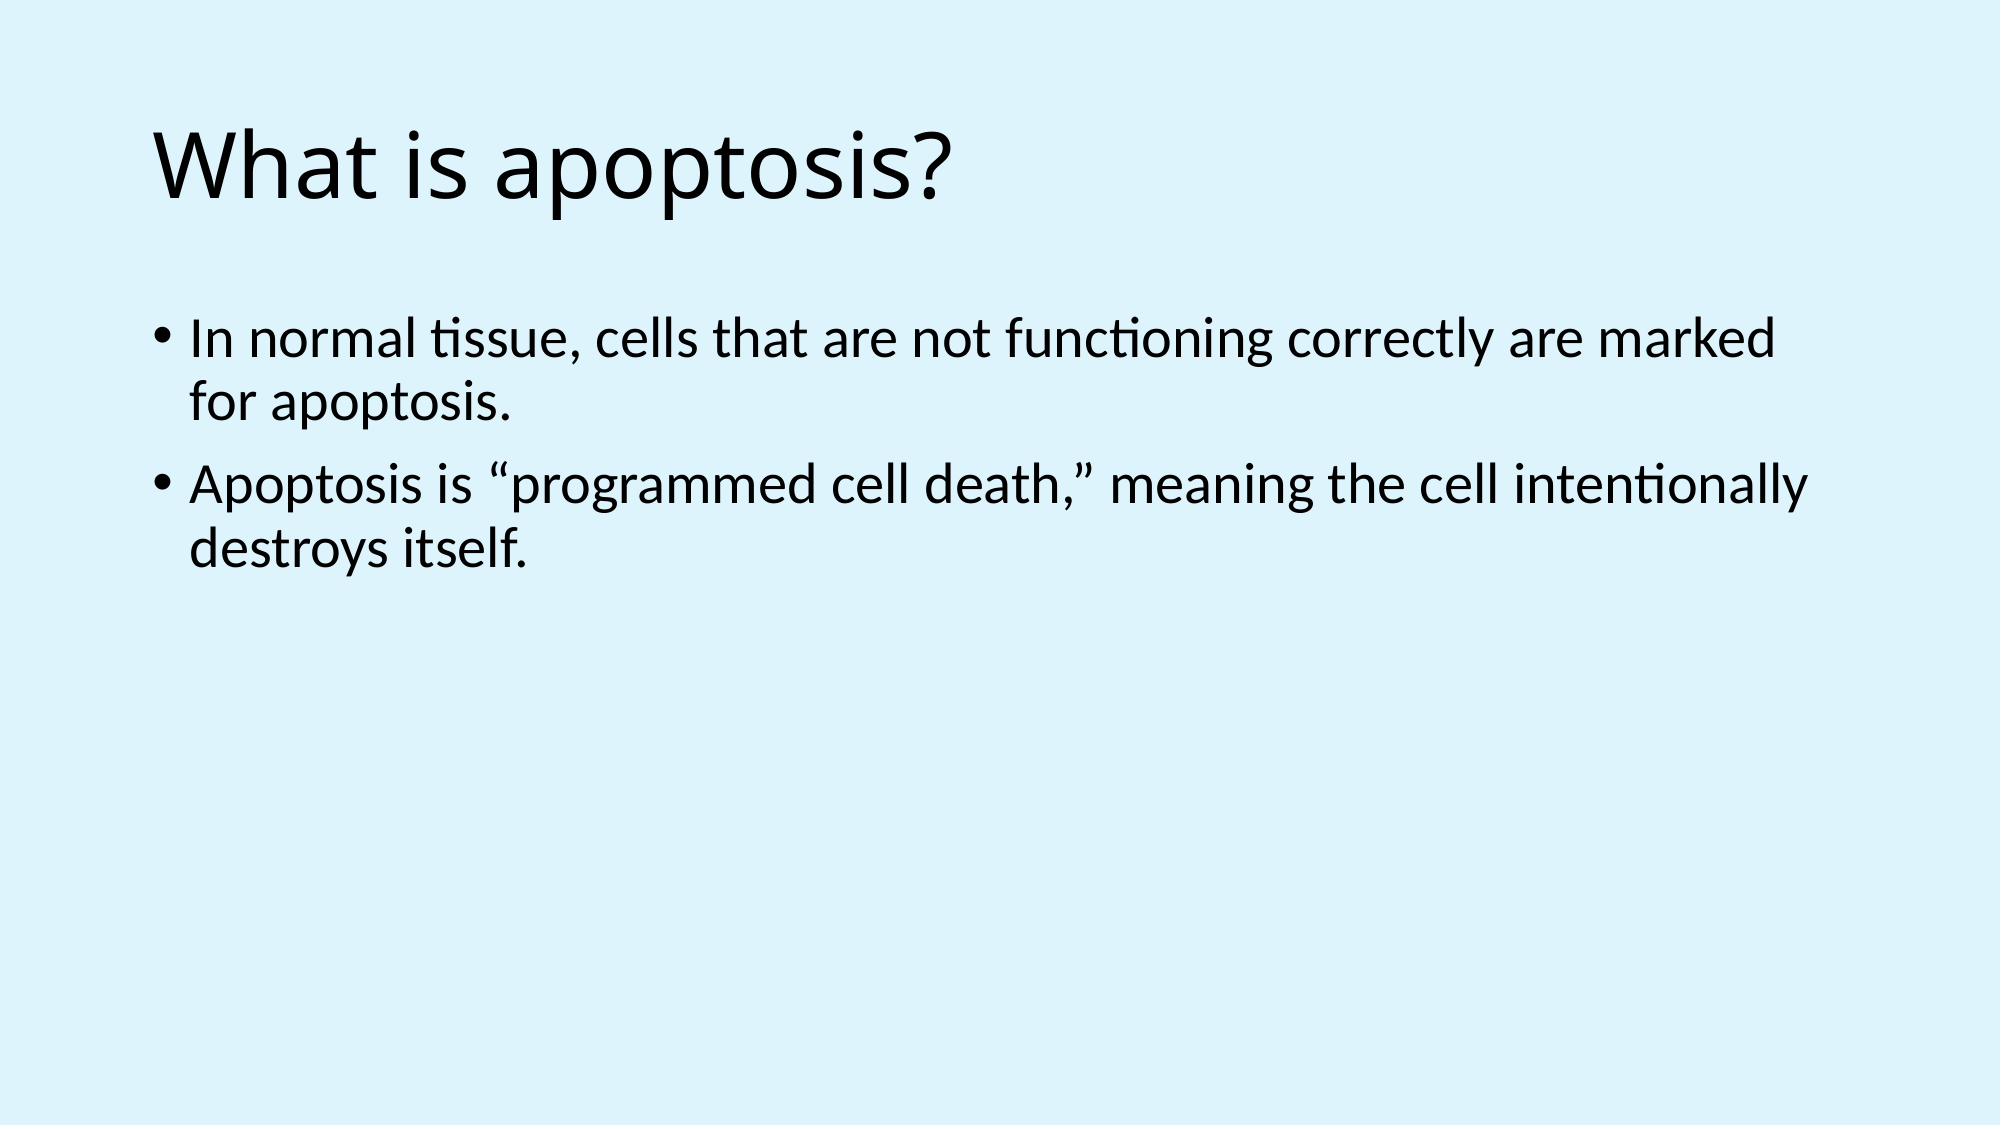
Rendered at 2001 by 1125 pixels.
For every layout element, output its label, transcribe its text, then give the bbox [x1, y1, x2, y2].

list In normal tissue, cells that are not functioning correctly are marked for apoptosis. Apoptosis is “programmed cell death,” meaning the cell intentionally destroys itself. [137, 299, 1863, 1014]
title What is apoptosis? [137, 59, 1863, 278]
